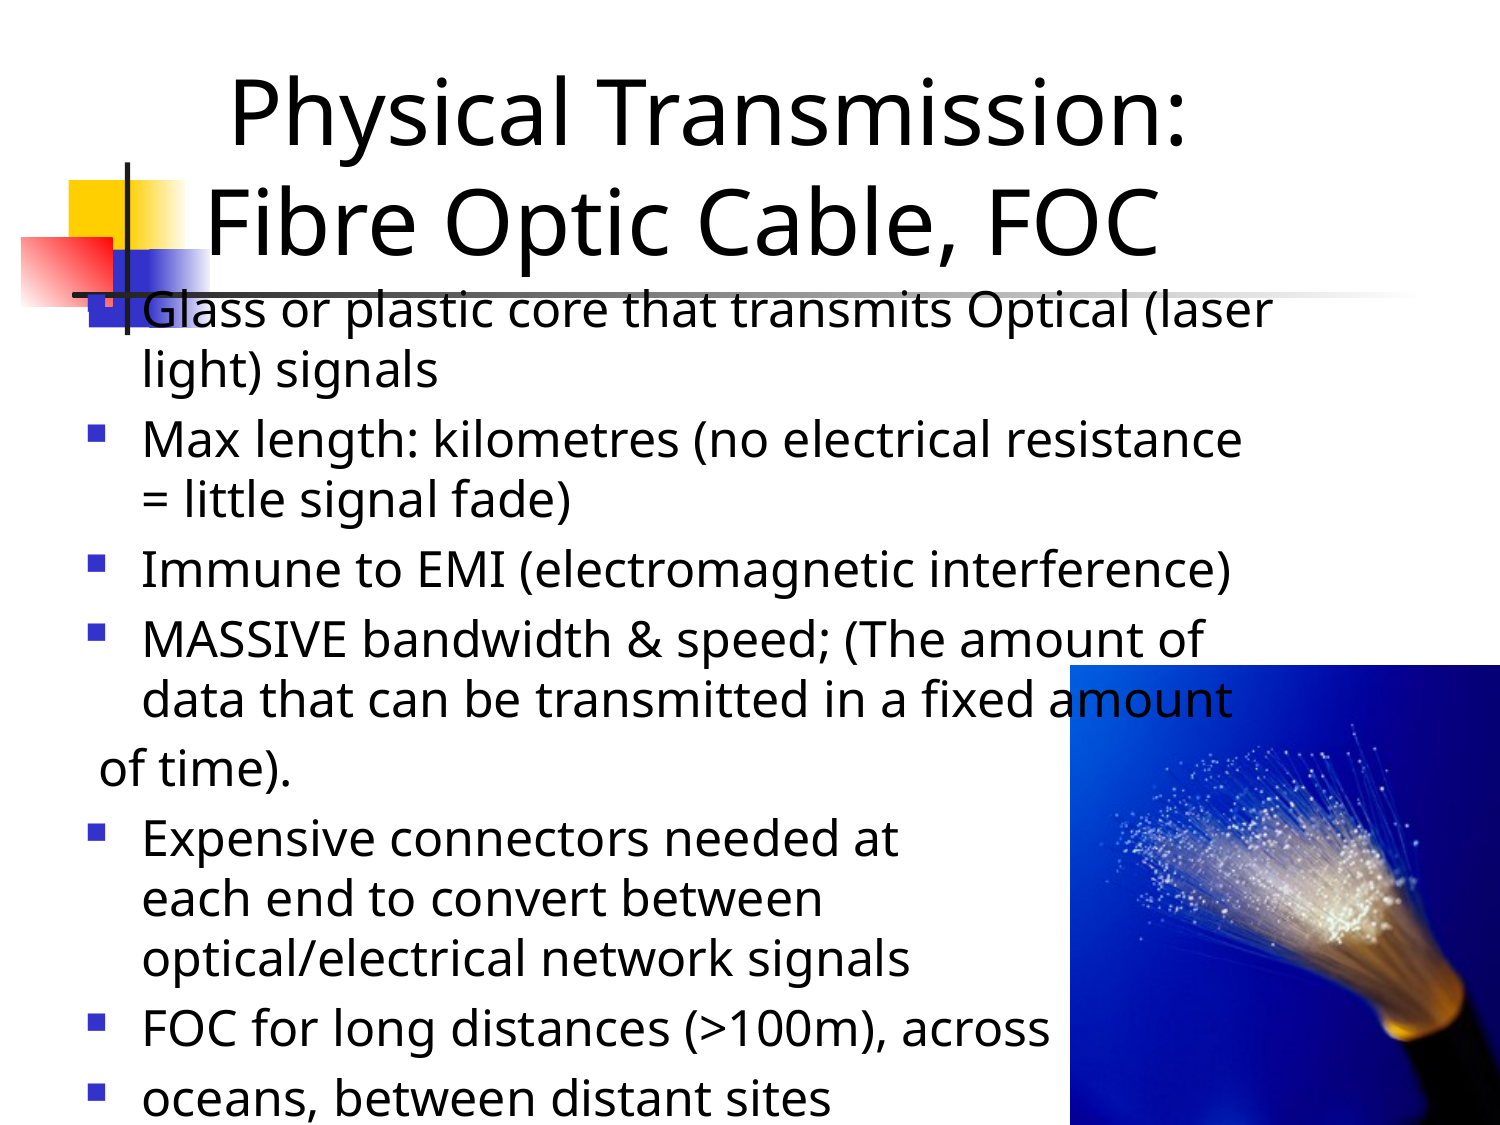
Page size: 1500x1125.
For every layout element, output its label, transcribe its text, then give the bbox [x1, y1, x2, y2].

list Glass or plastic core that transmits Optical (laser light) signals Max length: kilometres (no electrical resistance = little signal fade) Immune to EMI (electromagnetic interference) MASSIVE bandwidth & speed; (The amount of data that can be transmitted in a fixed amount of time). Expensive connectors needed at each end to convert between optical/electrical network signals FOC for long distances (>100m), across oceans, between distant sites [70, 269, 1302, 1067]
picture [1069, 665, 1500, 1125]
title Physical Transmission: Fibre Optic Cable, FOC [188, 34, 1348, 282]
